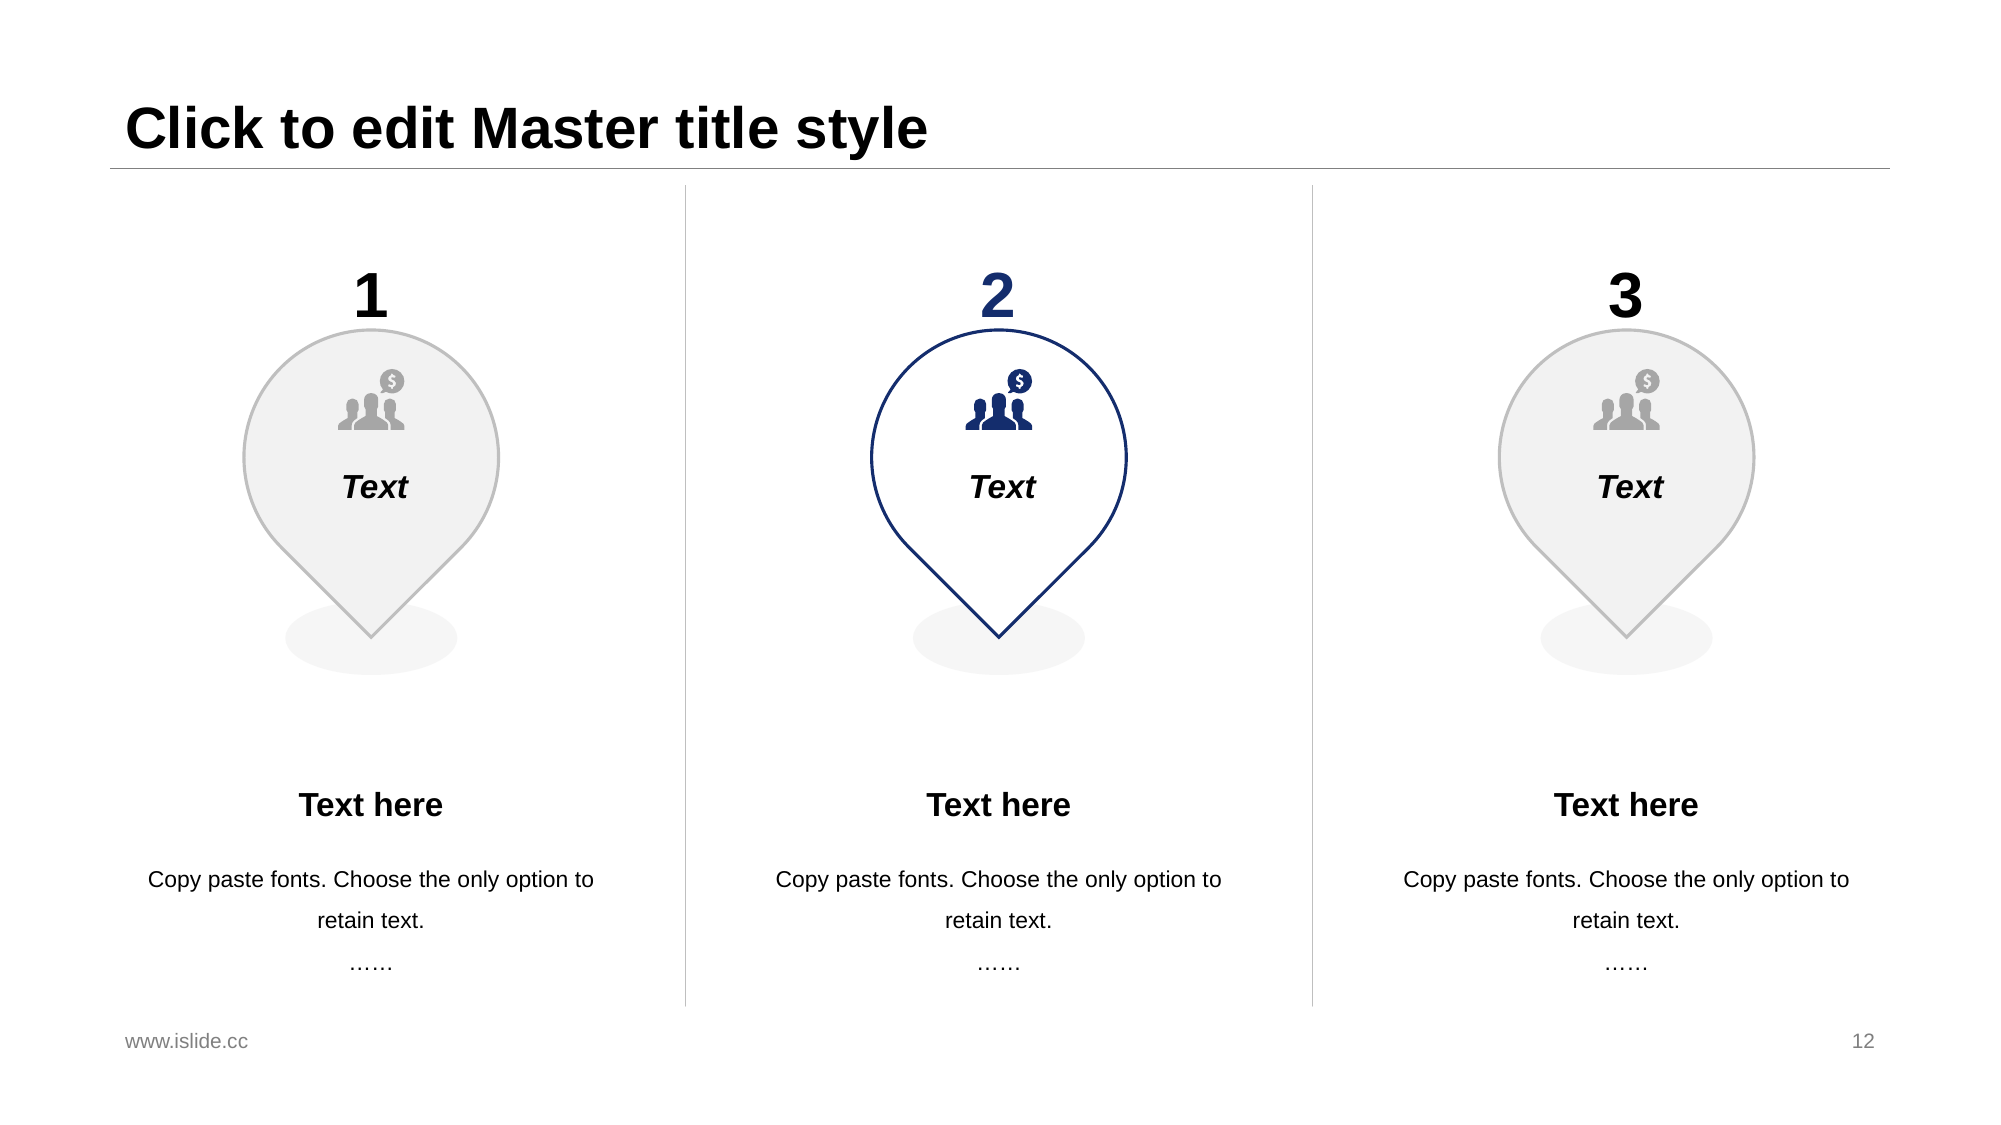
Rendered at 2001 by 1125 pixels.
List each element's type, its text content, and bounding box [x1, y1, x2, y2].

footer www.islide.cc [109, 1023, 790, 1058]
title Click to edit Master title style [109, 0, 1890, 169]
slide_number 12 [1412, 1023, 1890, 1058]
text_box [108, 185, 1890, 1007]
